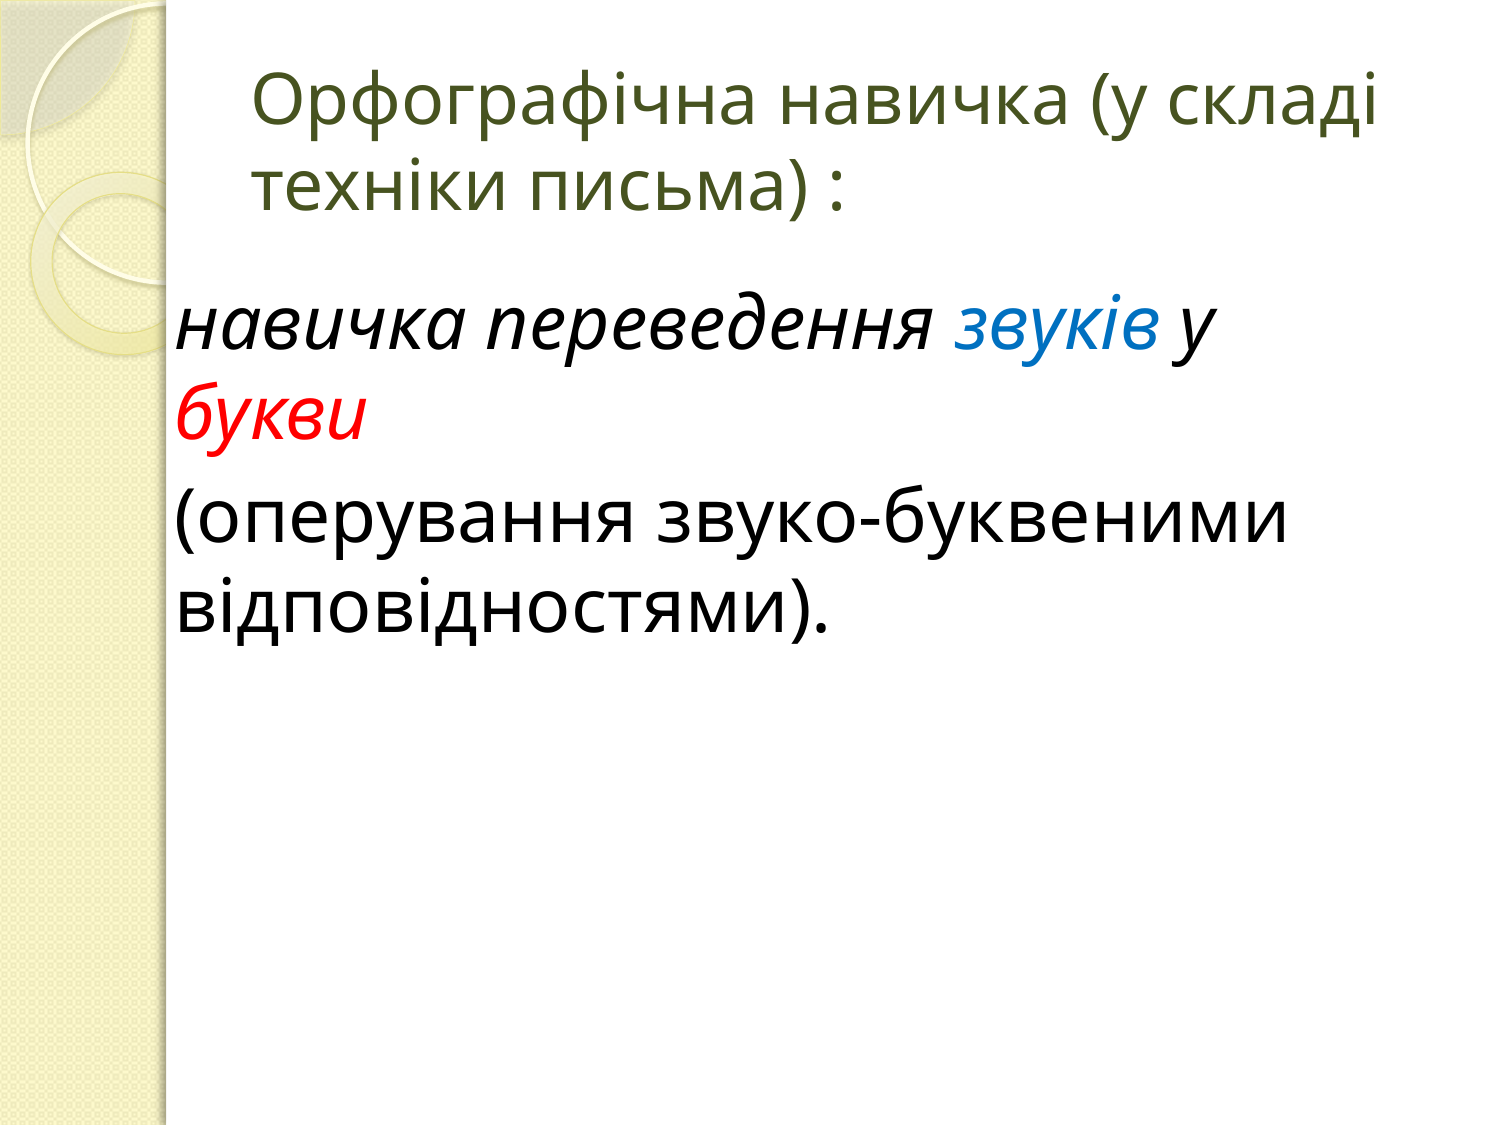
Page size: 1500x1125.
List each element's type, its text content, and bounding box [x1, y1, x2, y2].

list навичка переведення звуків у букви (оперування звуко-буквеними відповідностями). [159, 267, 1352, 1013]
title Орфографічна навичка (у складі техніки письма) : [235, 45, 1466, 233]
